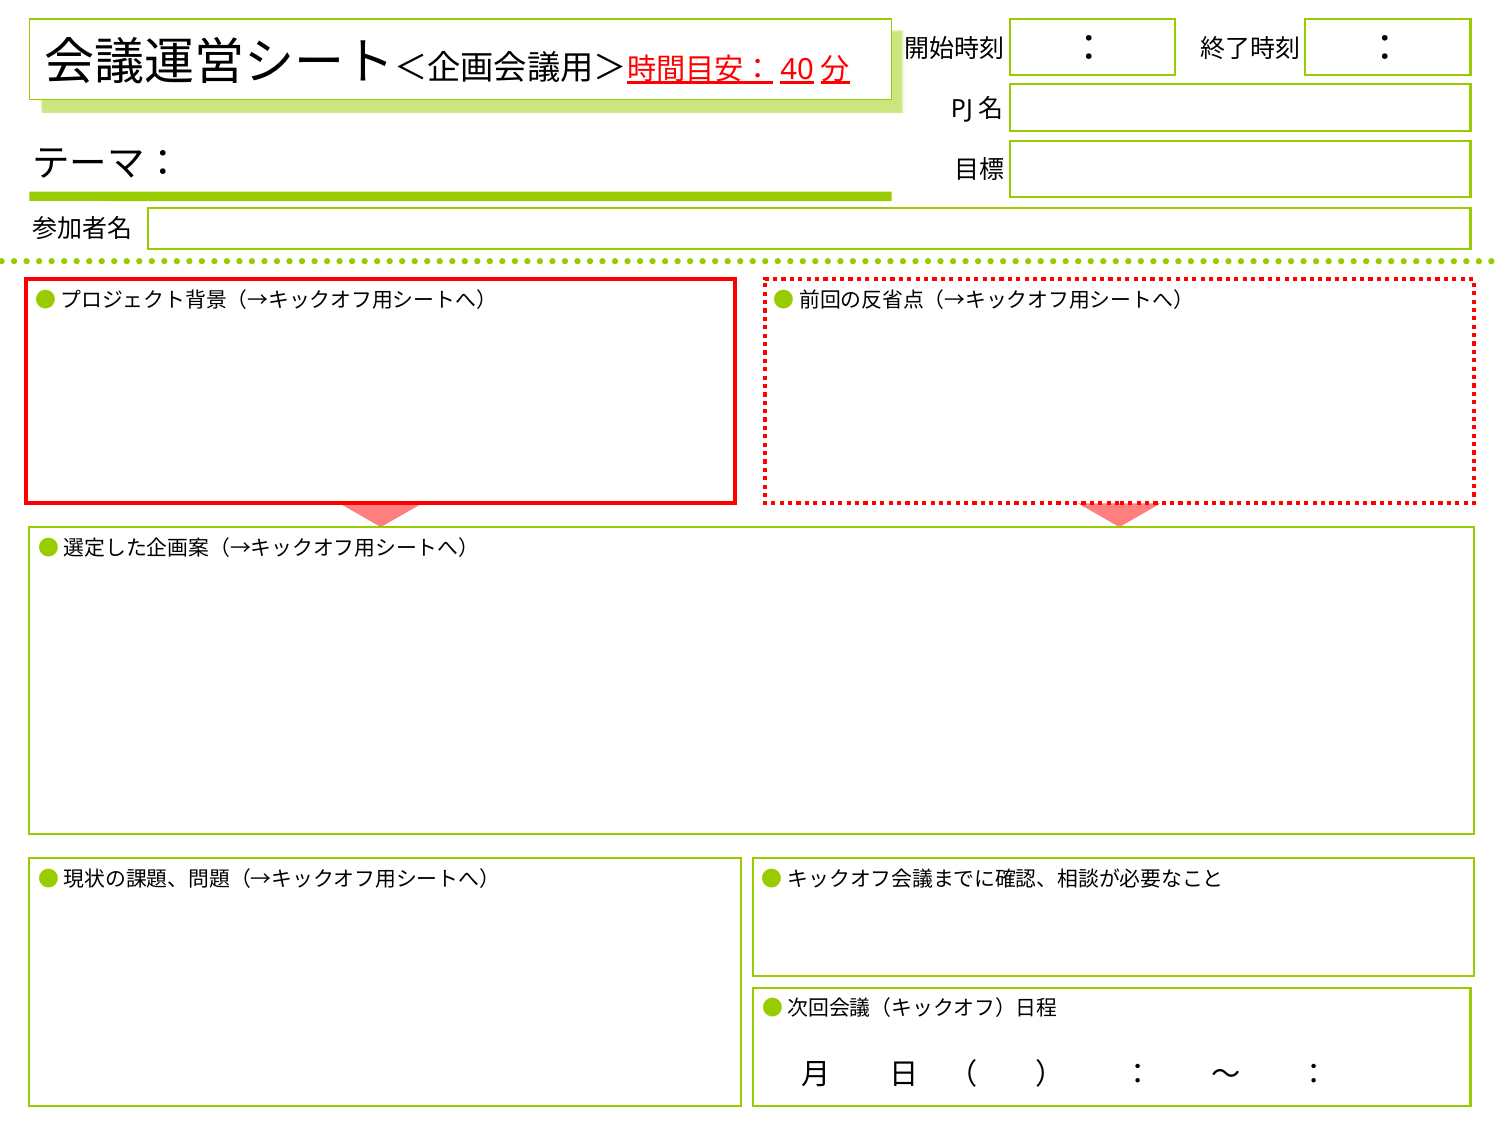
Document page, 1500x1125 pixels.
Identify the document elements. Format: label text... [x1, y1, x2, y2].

text_box [1009, 141, 1471, 198]
text_box ： [1009, 18, 1176, 75]
text_box ●プロジェクト背景（→キックオフ用シートへ） [26, 278, 736, 504]
text_box [147, 208, 1471, 250]
text_box [1009, 84, 1471, 132]
text_box 開始時刻 [889, 25, 1019, 70]
text_box 参加者名 [17, 204, 148, 250]
text_box [339, 503, 423, 527]
text_box 終了時刻 [1185, 25, 1316, 70]
text_box ●次回会議（キックオフ）日程 月 日 （ ） ： ～ ： [753, 987, 1471, 1106]
title 会議運営シート＜企画会議用＞時間目安：40分 [29, 18, 892, 100]
text_box ●現状の課題、問題（→キックオフ用シートへ） [29, 857, 742, 1106]
text_box ●選定した企画案（→キックオフ用シートへ） [29, 527, 1474, 835]
text_box 目標 [939, 146, 1009, 192]
text_box ： [1305, 18, 1471, 75]
text_box PJ名 [935, 85, 1019, 131]
text_box [1078, 503, 1161, 527]
text_box テーマ： [17, 131, 892, 192]
text_box ●キックオフ会議までに確認、相談が必要なこと [753, 857, 1474, 976]
text_box ●前回の反省点（→キックオフ用シートへ） [764, 278, 1474, 504]
